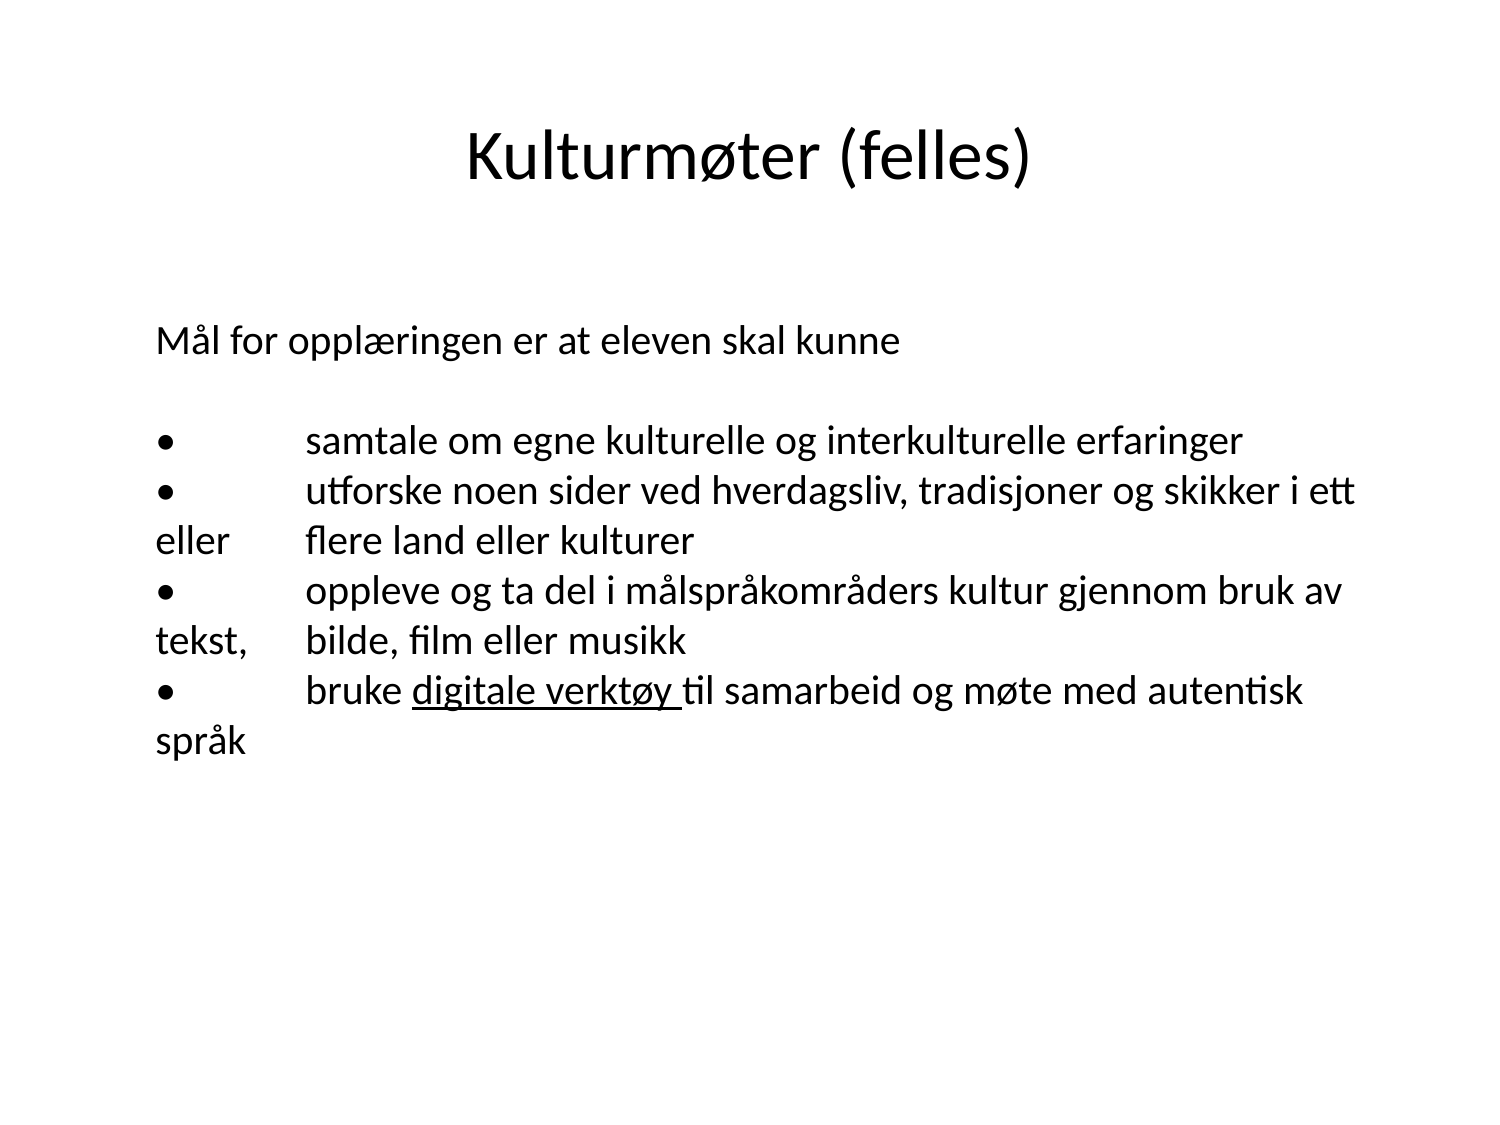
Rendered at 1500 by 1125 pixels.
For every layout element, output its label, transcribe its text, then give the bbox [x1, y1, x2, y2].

title Kulturmøter (felles) [112, 99, 1388, 288]
text_box Mål for opplæringen er at eleven skal kunne • samtale om egne kulturelle og interkulturelle erfaringer • utforske noen sider ved hverdagsliv, tradisjoner og skikker i ett eller flere land eller kulturer • oppleve og ta del i målspråkområders kultur gjennom bruk av tekst, bilde, film eller musikk • bruke digitale verktøy til samarbeid og møte med autentisk språk [140, 305, 1388, 770]
